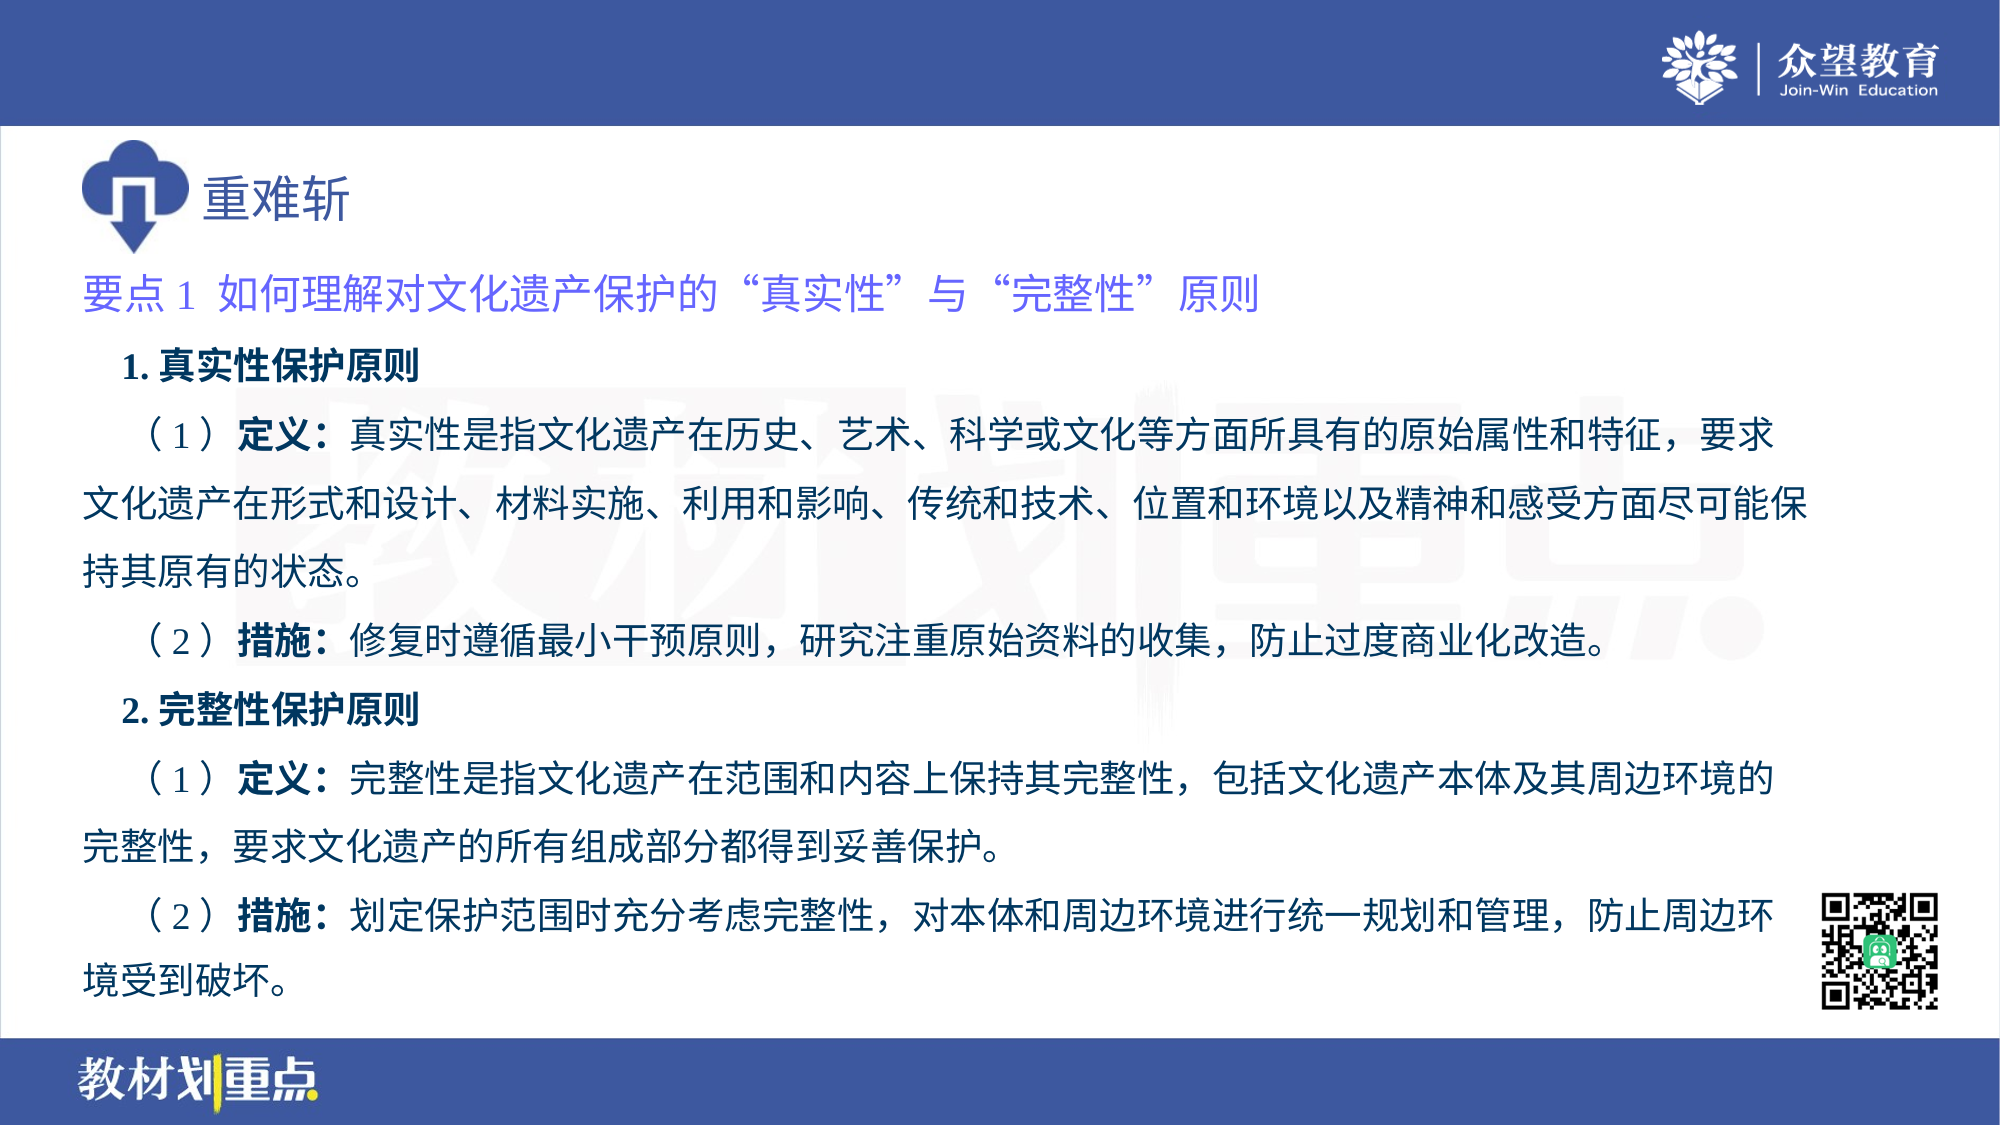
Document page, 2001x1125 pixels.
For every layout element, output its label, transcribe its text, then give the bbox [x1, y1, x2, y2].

text_box 要点1 如何理解对文化遗产保护的“真实性”与“完整性”原则 [82, 247, 1817, 318]
text_box 1.真实性保护原则 （1）定义：真实性是指文化遗产在历史、艺术、科学或文化等方面所具有的原始属性和特征，要求 文化遗产在形式和设计、材料实施、利用和影响、传统和技术、位置和环境以及精神和感受方面尽可能保 持其原有的状态。 （2）措施：修复时遵循最小干预原则，研究注重原始资料的收集，防止过度商业化改造。 2.完整性保护原则 （1）定义：完整性是指文化遗产在范围和内容上保持其完整性，包括文化遗产本体及其周边环境的 完整性，要求文化遗产的所有组成部分都得到妥善保护。 （2）措施：划定保护范围时充分考虑完整性，对本体和周边环境进行统一规划和管理，防止周边环 境受到破坏。 [82, 318, 1817, 996]
picture [0, 0, 2000, 1125]
